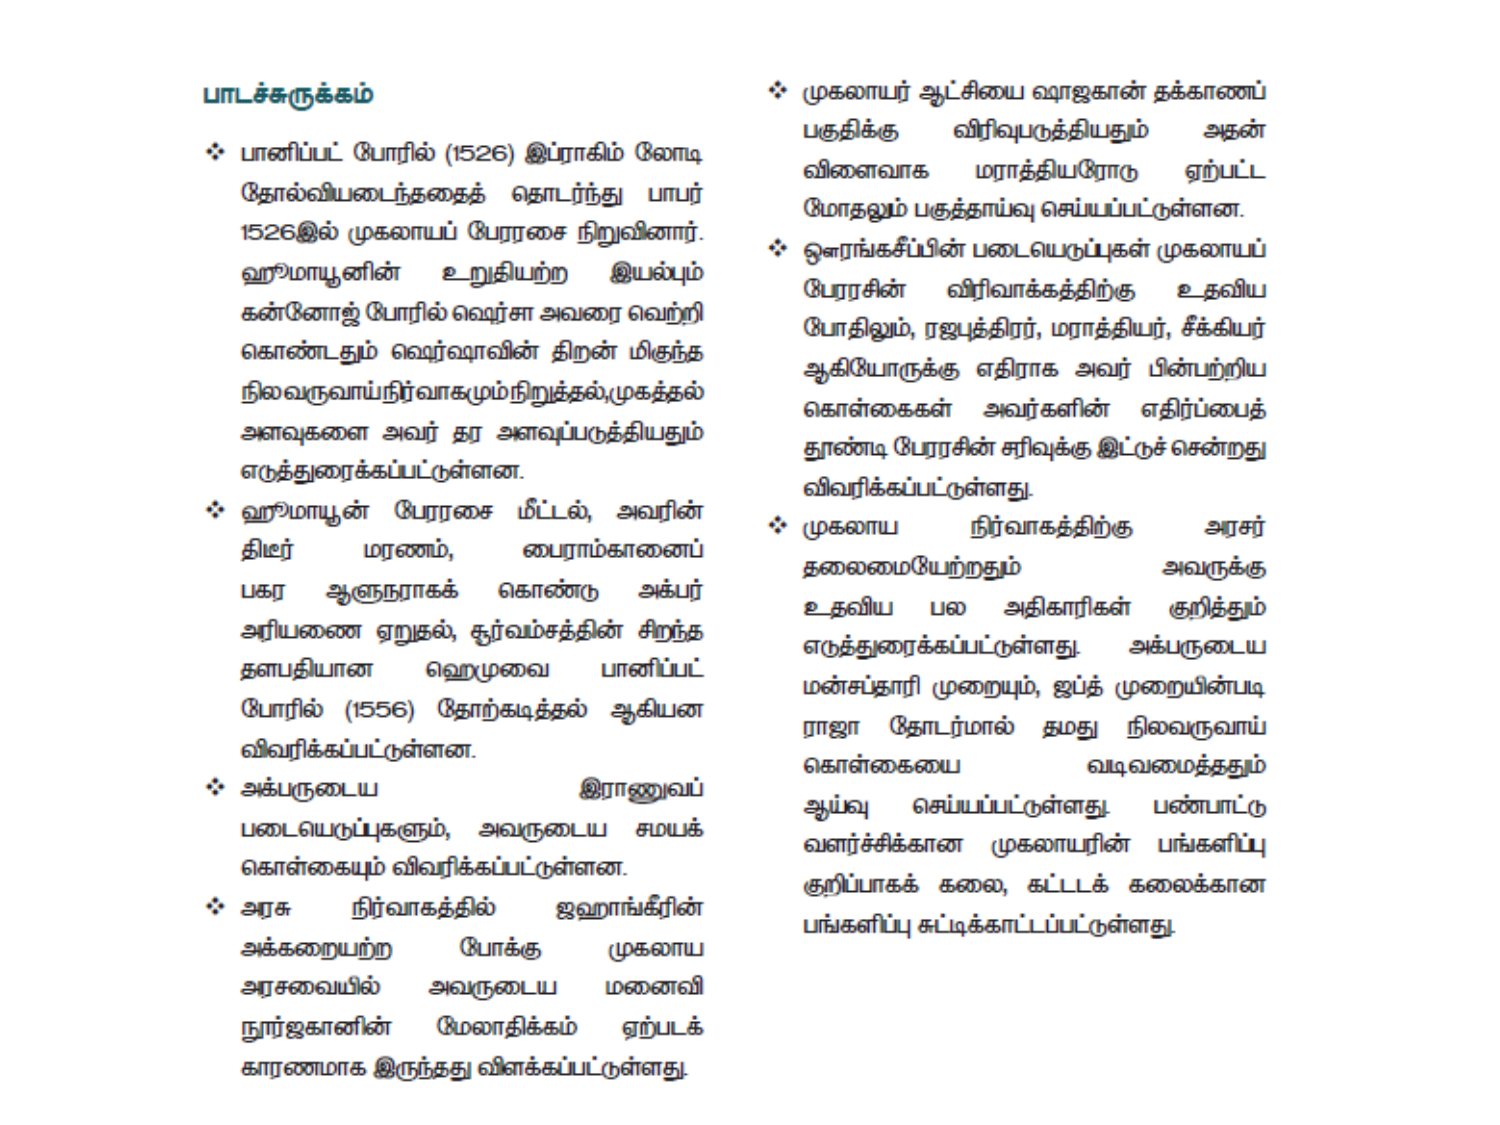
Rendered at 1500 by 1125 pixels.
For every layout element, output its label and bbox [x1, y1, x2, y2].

picture [187, 17, 1301, 1097]
